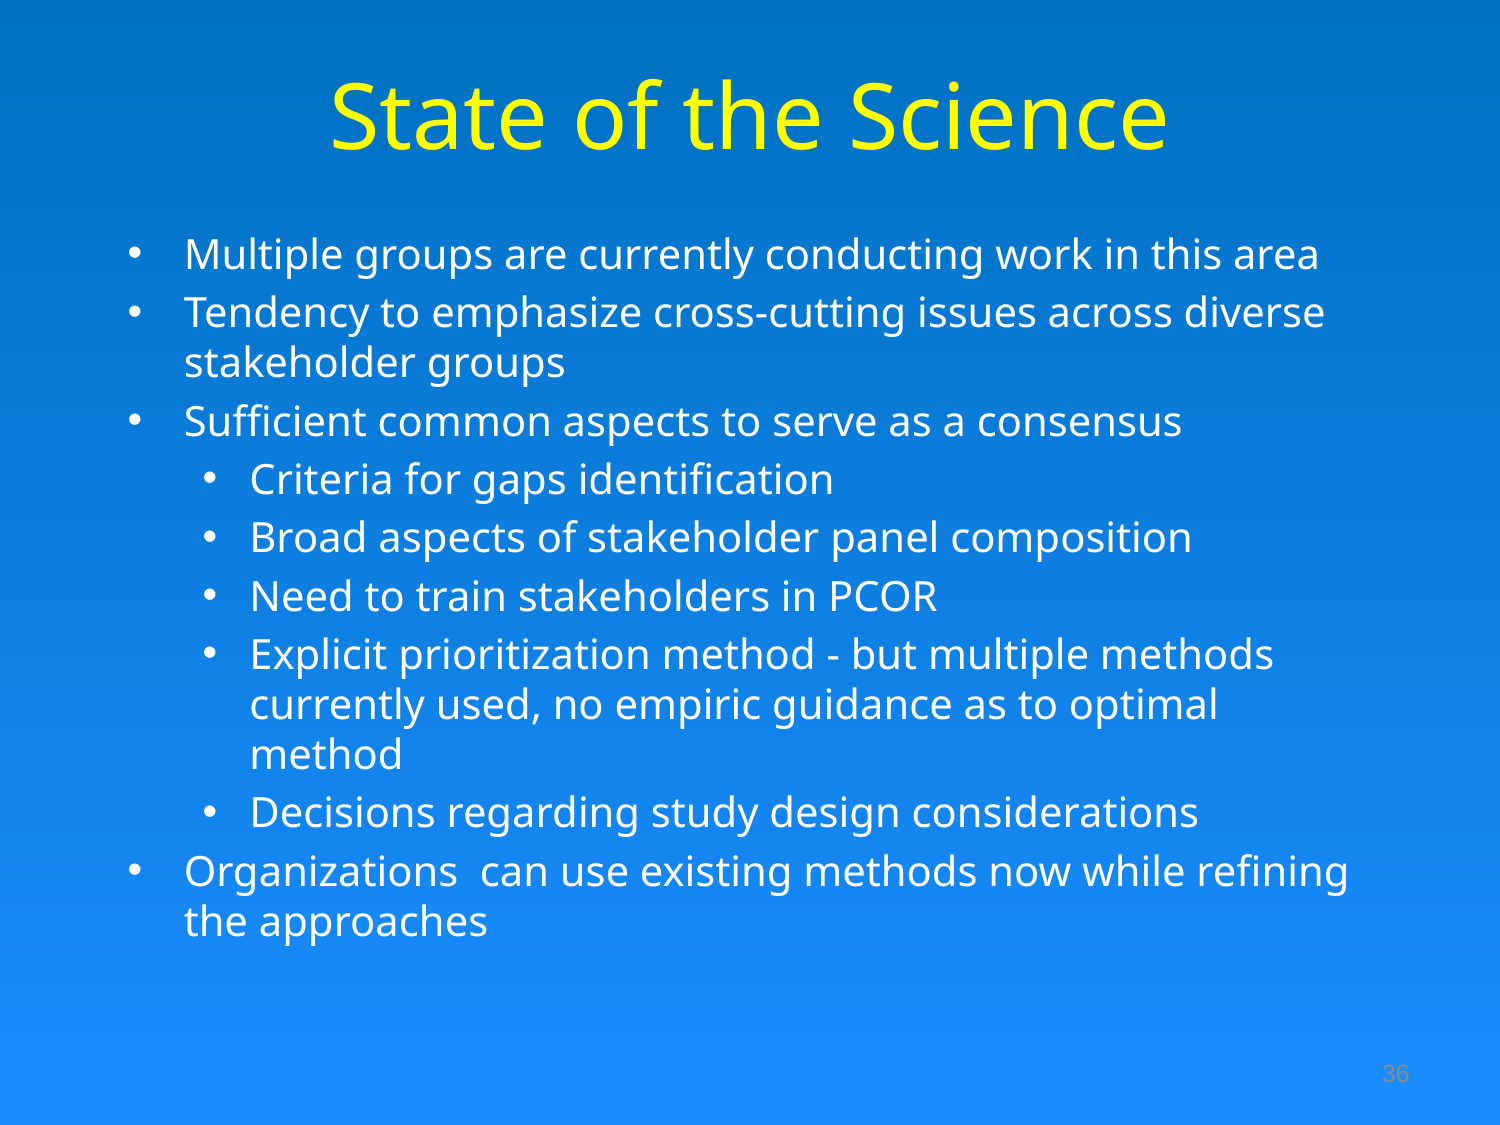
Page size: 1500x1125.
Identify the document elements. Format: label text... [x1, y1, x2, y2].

list Multiple groups are currently conducting work in this area Tendency to emphasize cross-cutting issues across diverse stakeholder groups Sufficient common aspects to serve as a consensus Criteria for gaps identification Broad aspects of stakeholder panel composition Need to train stakeholders in PCOR Explicit prioritization method - but multiple methods currently used, no empiric guidance as to optimal method Decisions regarding study design considerations Organizations can use existing methods now while refining the approaches [112, 219, 1388, 1051]
title State of the Science [74, 37, 1426, 188]
slide_number 36 [1074, 1042, 1425, 1103]
